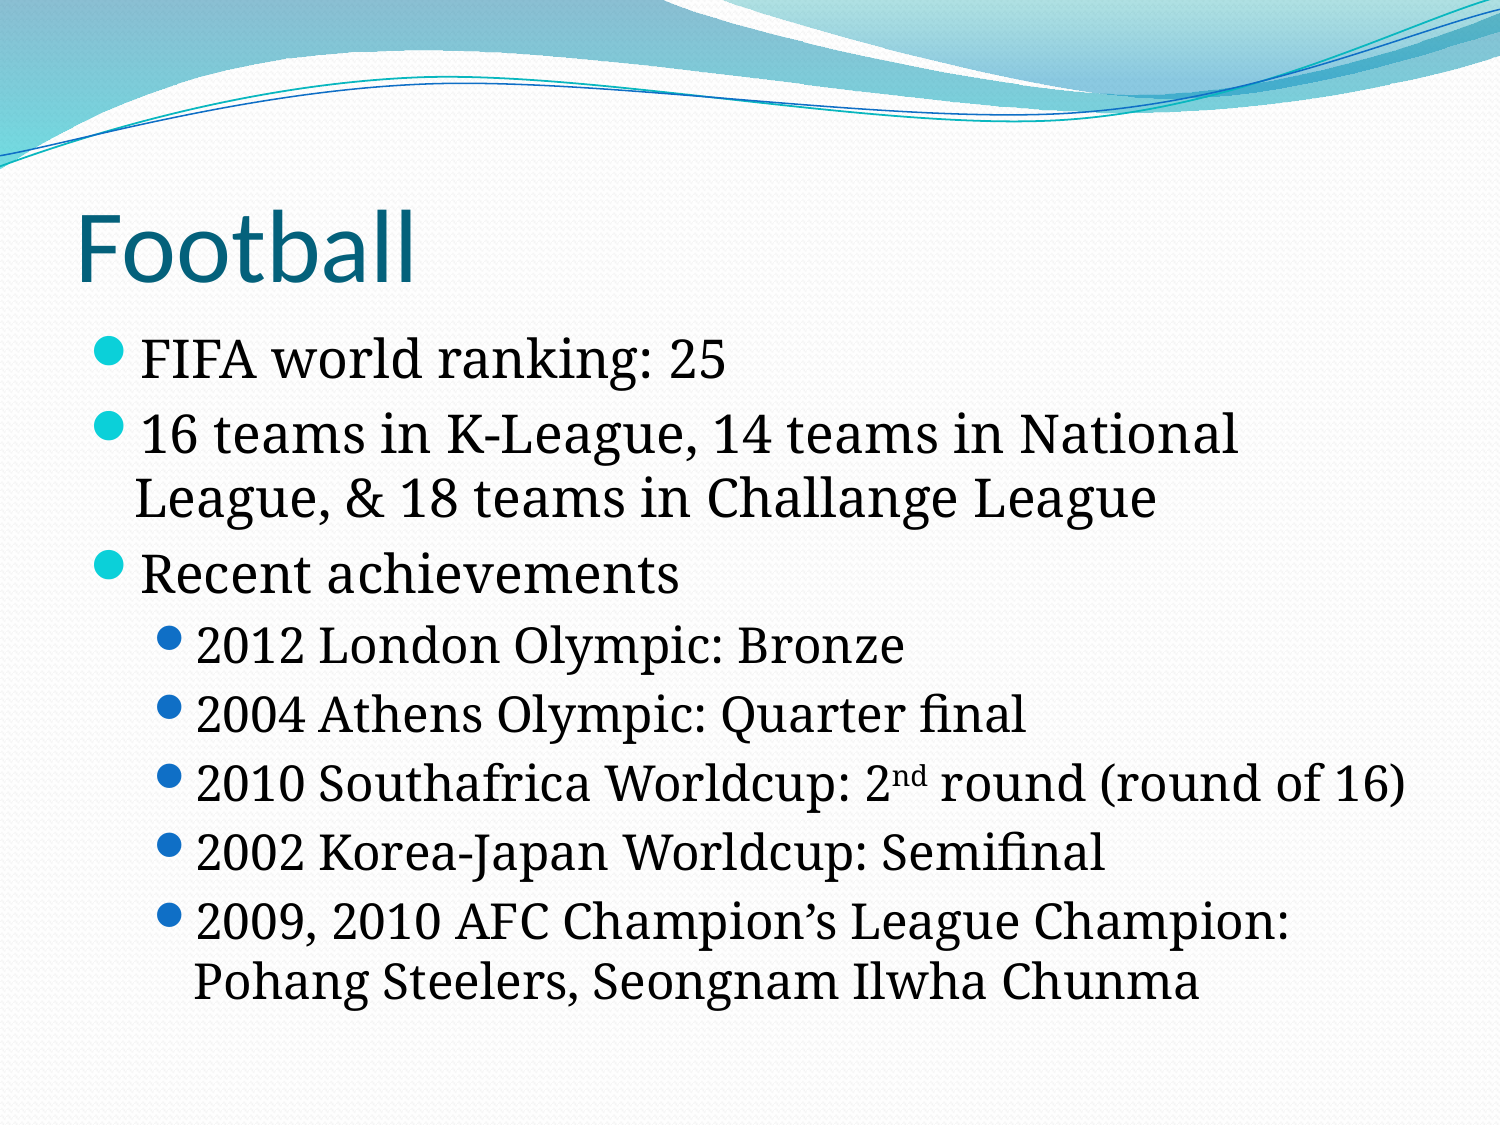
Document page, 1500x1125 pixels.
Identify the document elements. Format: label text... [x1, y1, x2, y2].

list FIFA world ranking: 25 16 teams in K-League, 14 teams in National League, & 18 teams in Challange League Recent achievements 2012 London Olympic: Bronze 2004 Athens Olympic: Quarter final 2010 Southafrica Worldcup: 2nd round (round of 16) 2002 Korea-Japan Worldcup: Semifinal 2009, 2010 AFC Champion’s League Champion: Pohang Steelers, Seongnam Ilwha Chunma [75, 317, 1425, 1038]
title Football [75, 115, 1425, 303]
